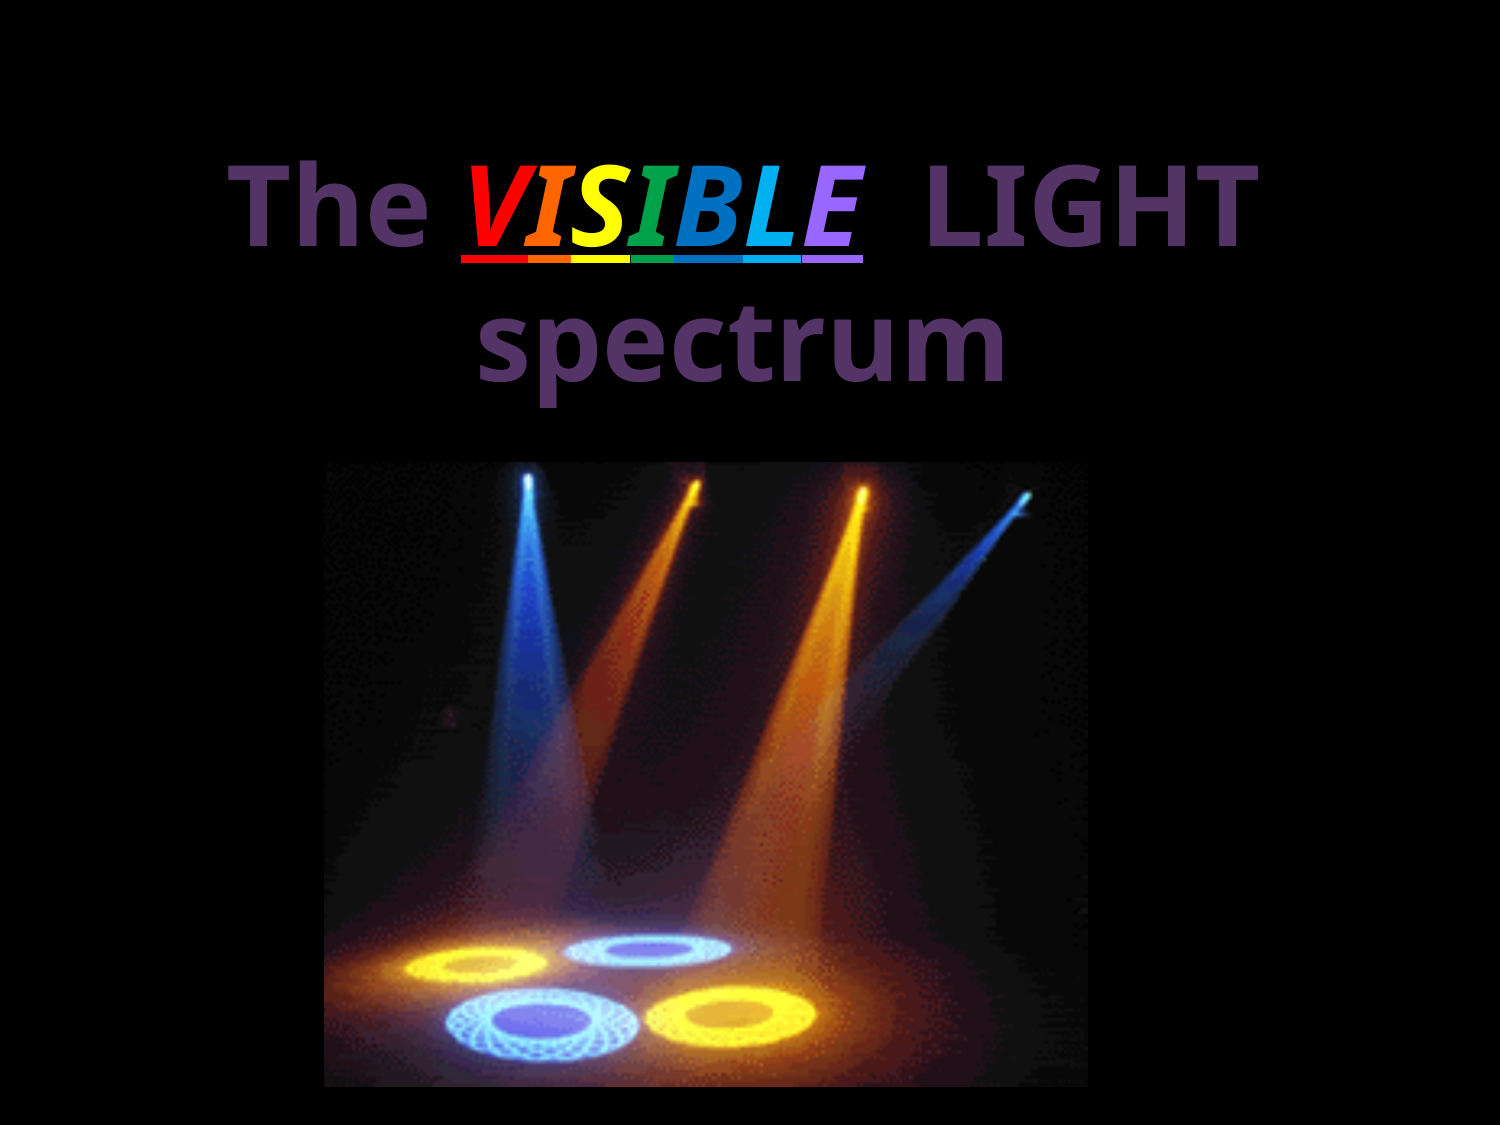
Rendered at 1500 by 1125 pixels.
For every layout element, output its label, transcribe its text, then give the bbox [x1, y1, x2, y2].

picture [324, 462, 1088, 1087]
title The VISIBLE LIGHT spectrum [50, 174, 1438, 363]
